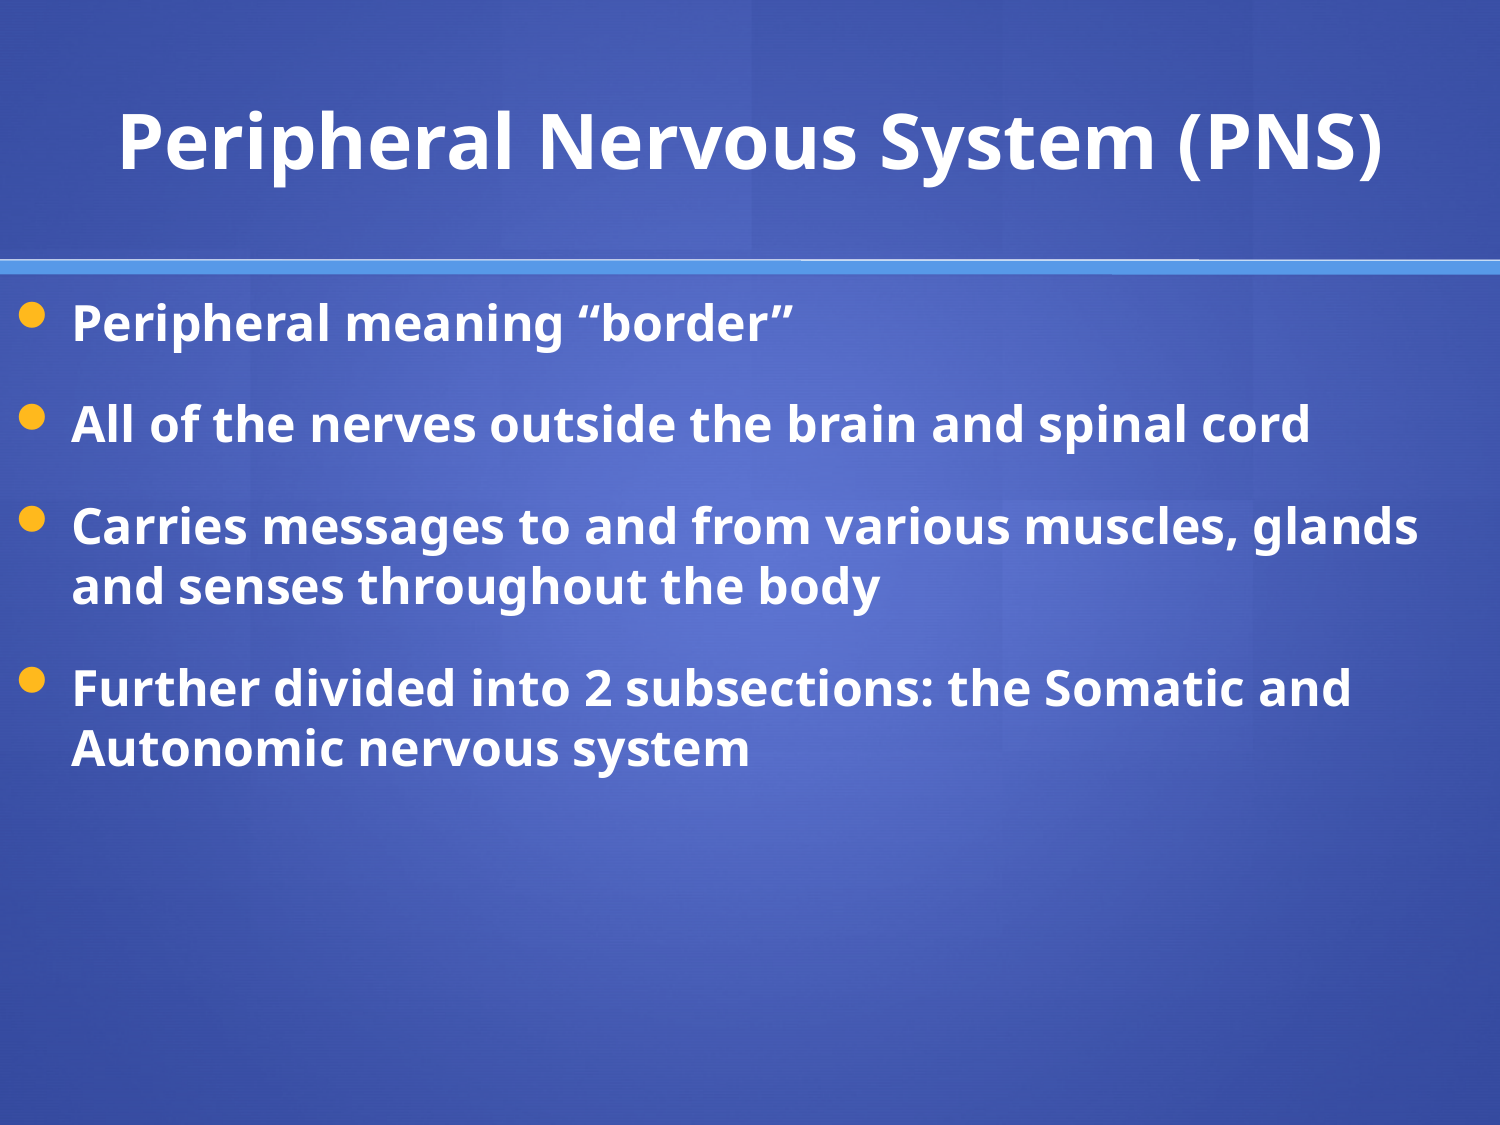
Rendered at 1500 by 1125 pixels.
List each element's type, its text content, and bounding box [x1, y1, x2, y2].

title Peripheral Nervous System (PNS) [75, 45, 1425, 233]
list Peripheral meaning “border” All of the nerves outside the brain and spinal cord Carries messages to and from various muscles, glands and senses throughout the body Further divided into 2 subsections: the Somatic and Autonomic nervous system [0, 283, 1500, 1125]
